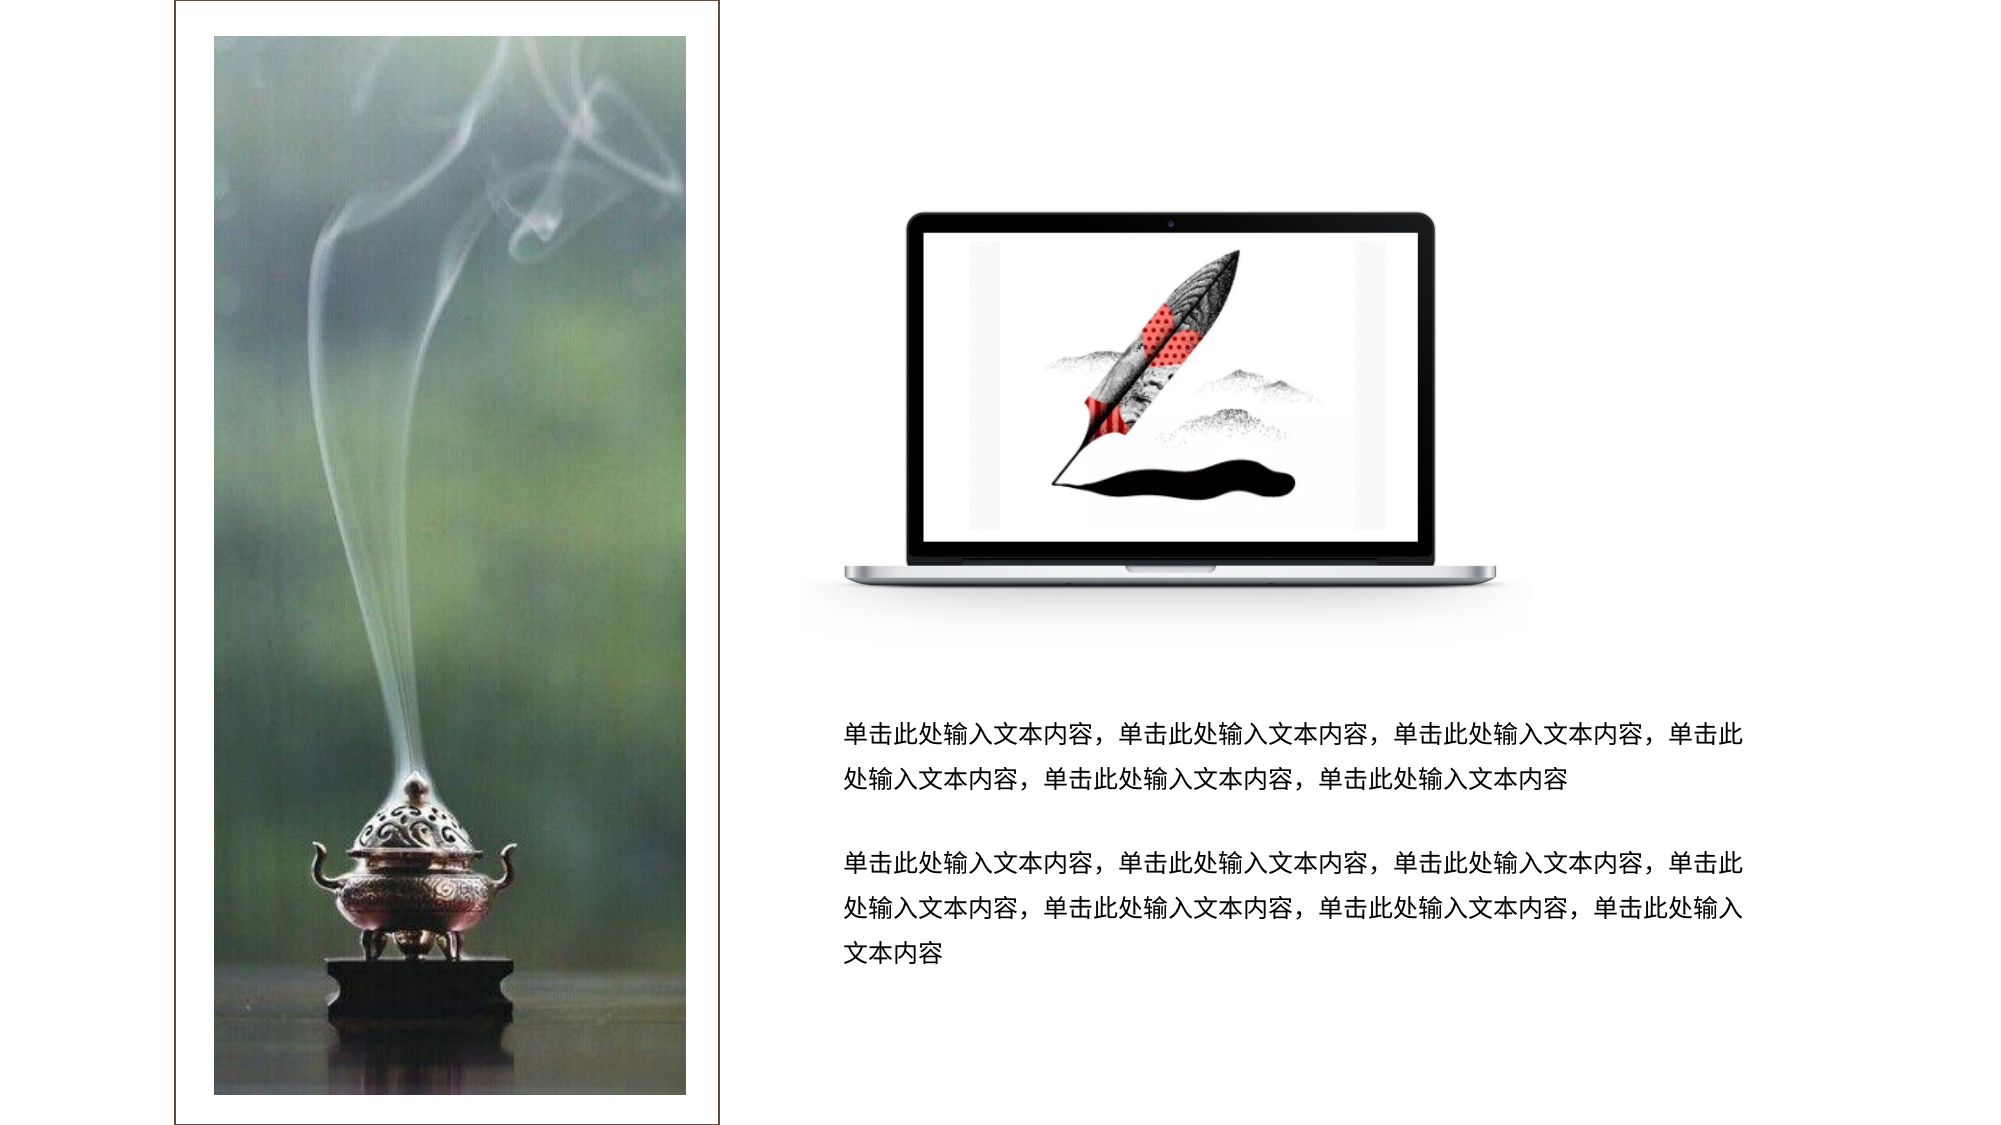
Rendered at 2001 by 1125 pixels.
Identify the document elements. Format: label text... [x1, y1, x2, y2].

text_box 单击此处输入文本内容，单击此处输入文本内容，单击此处输入文本内容，单击此处输入文本内容，单击此处输入文本内容，单击此处输入文本内容，单击此处输入文本内容 [828, 825, 1760, 975]
text_box [174, 0, 720, 1125]
text_box 单击此处输入文本内容，单击此处输入文本内容，单击此处输入文本内容，单击此处输入文本内容，单击此处输入文本内容，单击此处输入文本内容 [828, 696, 1760, 825]
picture [210, 16, 686, 1095]
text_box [801, 211, 1532, 653]
